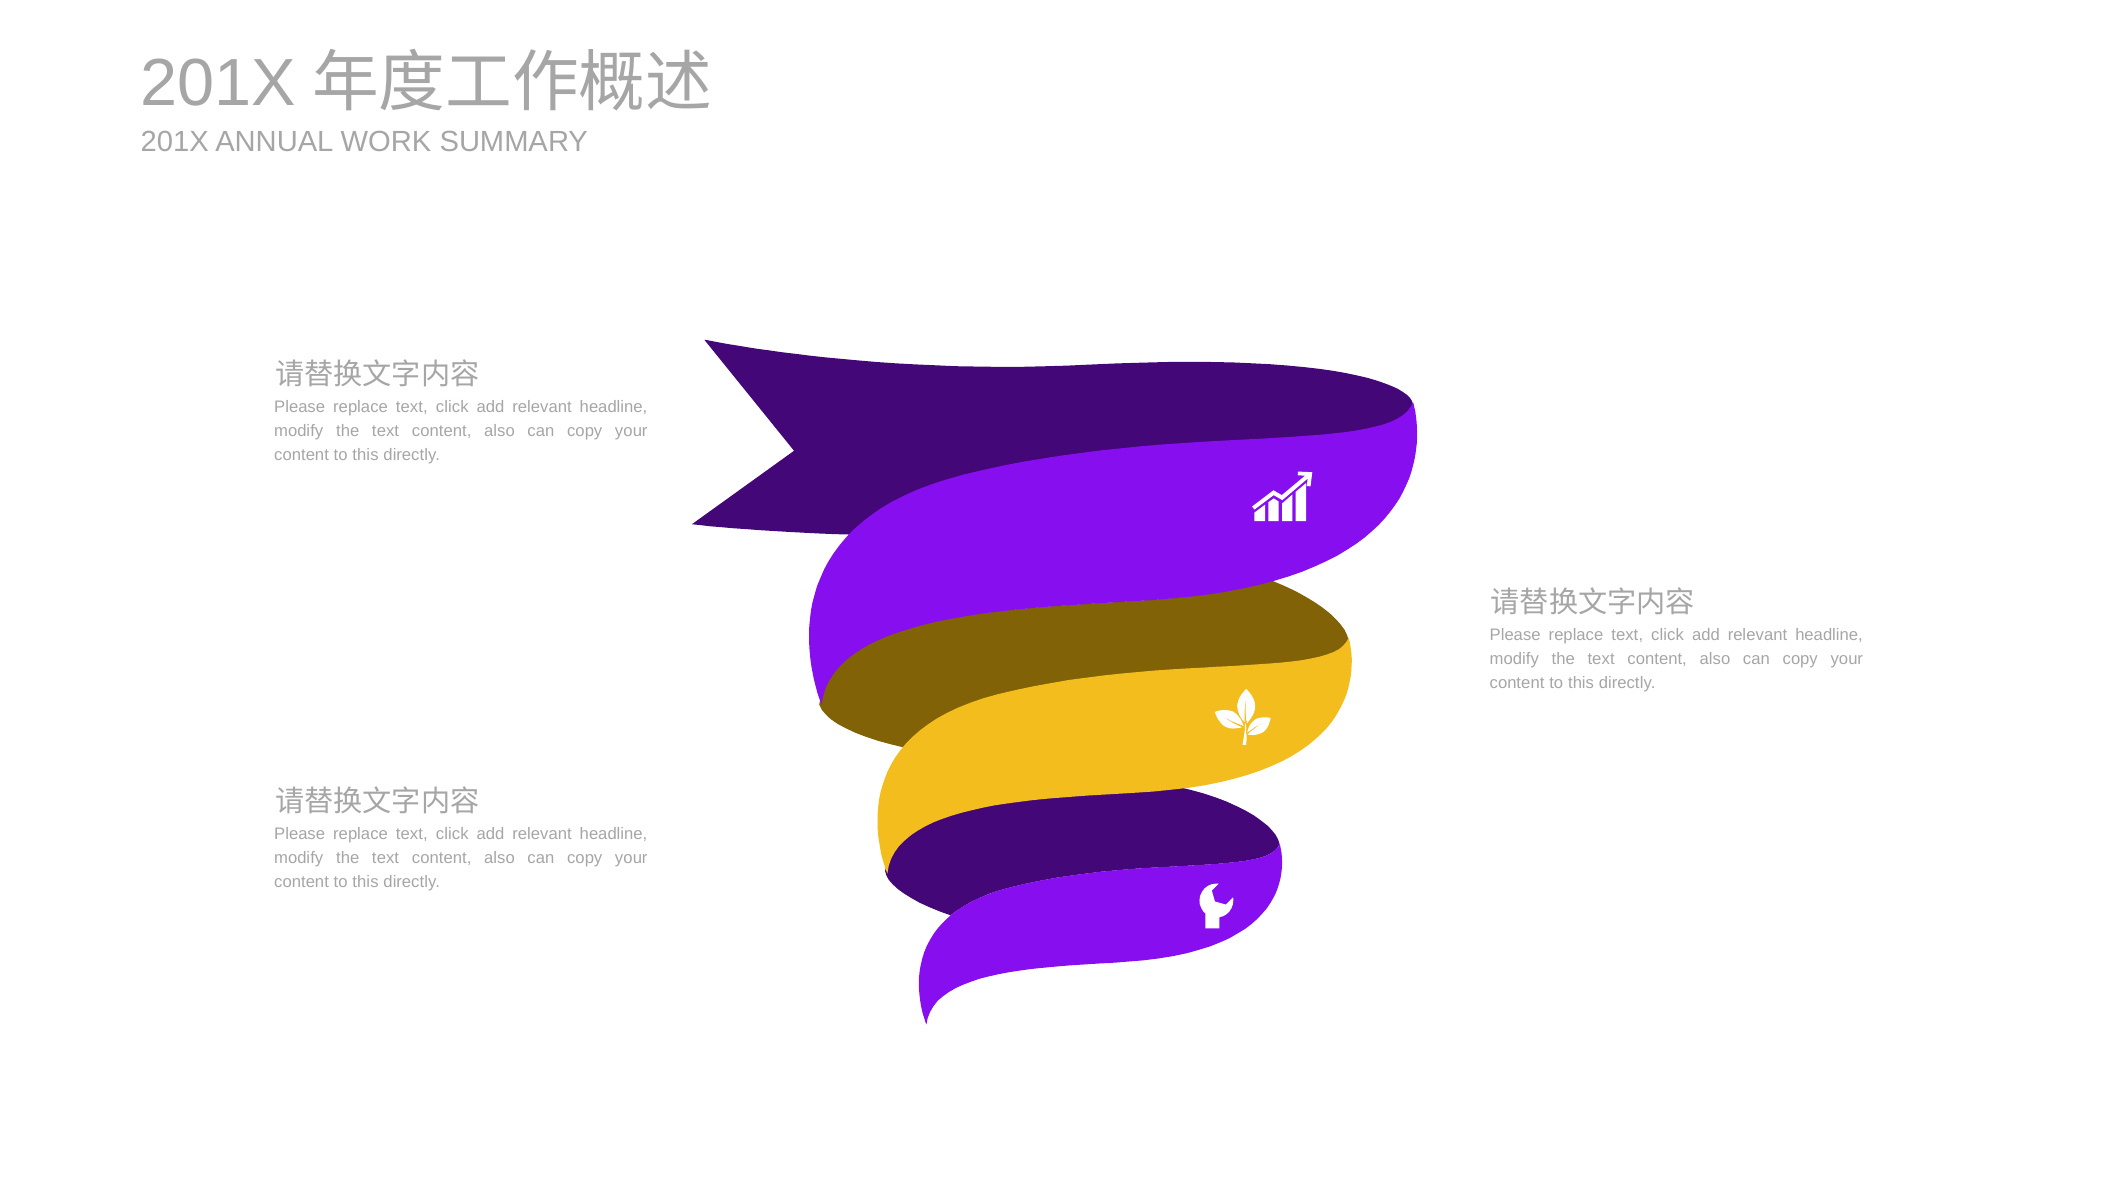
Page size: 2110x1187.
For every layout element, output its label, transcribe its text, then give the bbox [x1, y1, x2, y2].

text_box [1199, 471, 1313, 929]
text_box 请替换文字内容 [1475, 569, 1711, 626]
text_box [1313, 601, 1348, 657]
text_box Please replace text, click add relevant headline, modify the text content, also can copy your content to this directly. [259, 811, 663, 898]
text_box [885, 789, 1199, 915]
text_box [877, 667, 1199, 874]
text_box 201X ANNUAL WORK SUMMARY [140, 122, 602, 158]
text_box [1313, 637, 1352, 742]
text_box 请替换文字内容 [260, 340, 495, 398]
text_box 请替换文字内容 [260, 767, 495, 825]
text_box Please replace text, click add relevant headline, modify the text content, also can copy your content to this directly. [259, 384, 663, 471]
text_box [809, 402, 1418, 705]
text_box [918, 864, 1245, 1025]
text_box Please replace text, click add relevant headline, modify the text content, also can copy your content to this directly. [1474, 612, 1879, 700]
text_box [691, 339, 1413, 535]
text_box 201X年度工作概述 [140, 38, 789, 119]
text_box [819, 596, 1199, 747]
